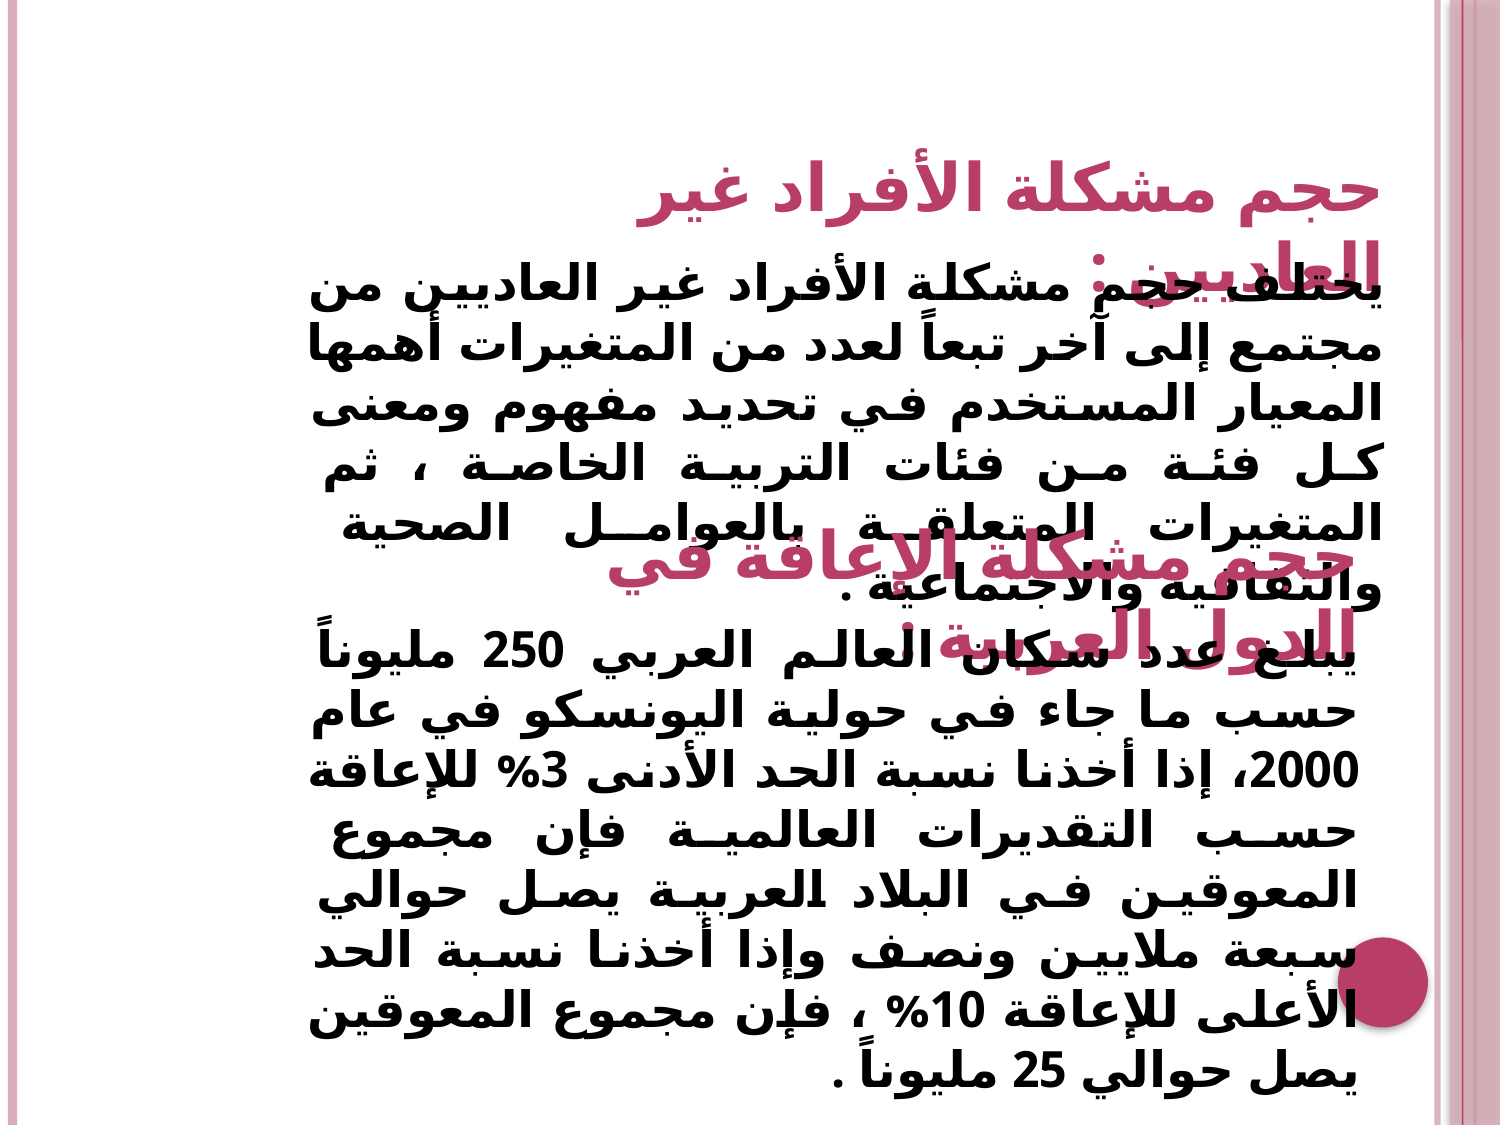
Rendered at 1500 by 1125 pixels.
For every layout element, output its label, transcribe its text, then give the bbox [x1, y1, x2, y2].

text_box يبلغ عدد سكان العالم العربي 250 مليوناً حسب ما جاء في حولية اليونسكو في عام 2000، إذا أخذنا نسبة الحد الأدنى 3% للإعاقة حسب التقديرات العالمية فإن مجموع المعوقين في البلاد العربية يصل حوالي سبعة ملايين ونصف وإذا أخذنا نسبة الحد الأعلى للإعاقة 10% ، فإن مجموع المعوقين يصل حوالي 25 مليوناً . [289, 609, 1375, 1105]
text_box يختلف حجم مشكلة الأفراد غير العاديين من مجتمع إلى آخر تبعاً لعدد من المتغيرات أهمها المعيار المستخدم في تحديد مفهوم ومعنى كل فئة من فئات التربية الخاصة ، ثم المتغيرات المتعلقة بالعوامل الصحية والثقافية والاجتماعية . [289, 243, 1400, 619]
text_box حجم مشكلة الإعاقة في الدول العربية : [501, 505, 1375, 609]
text_box حجم مشكلة الأفراد غير العاديين : [537, 137, 1400, 243]
